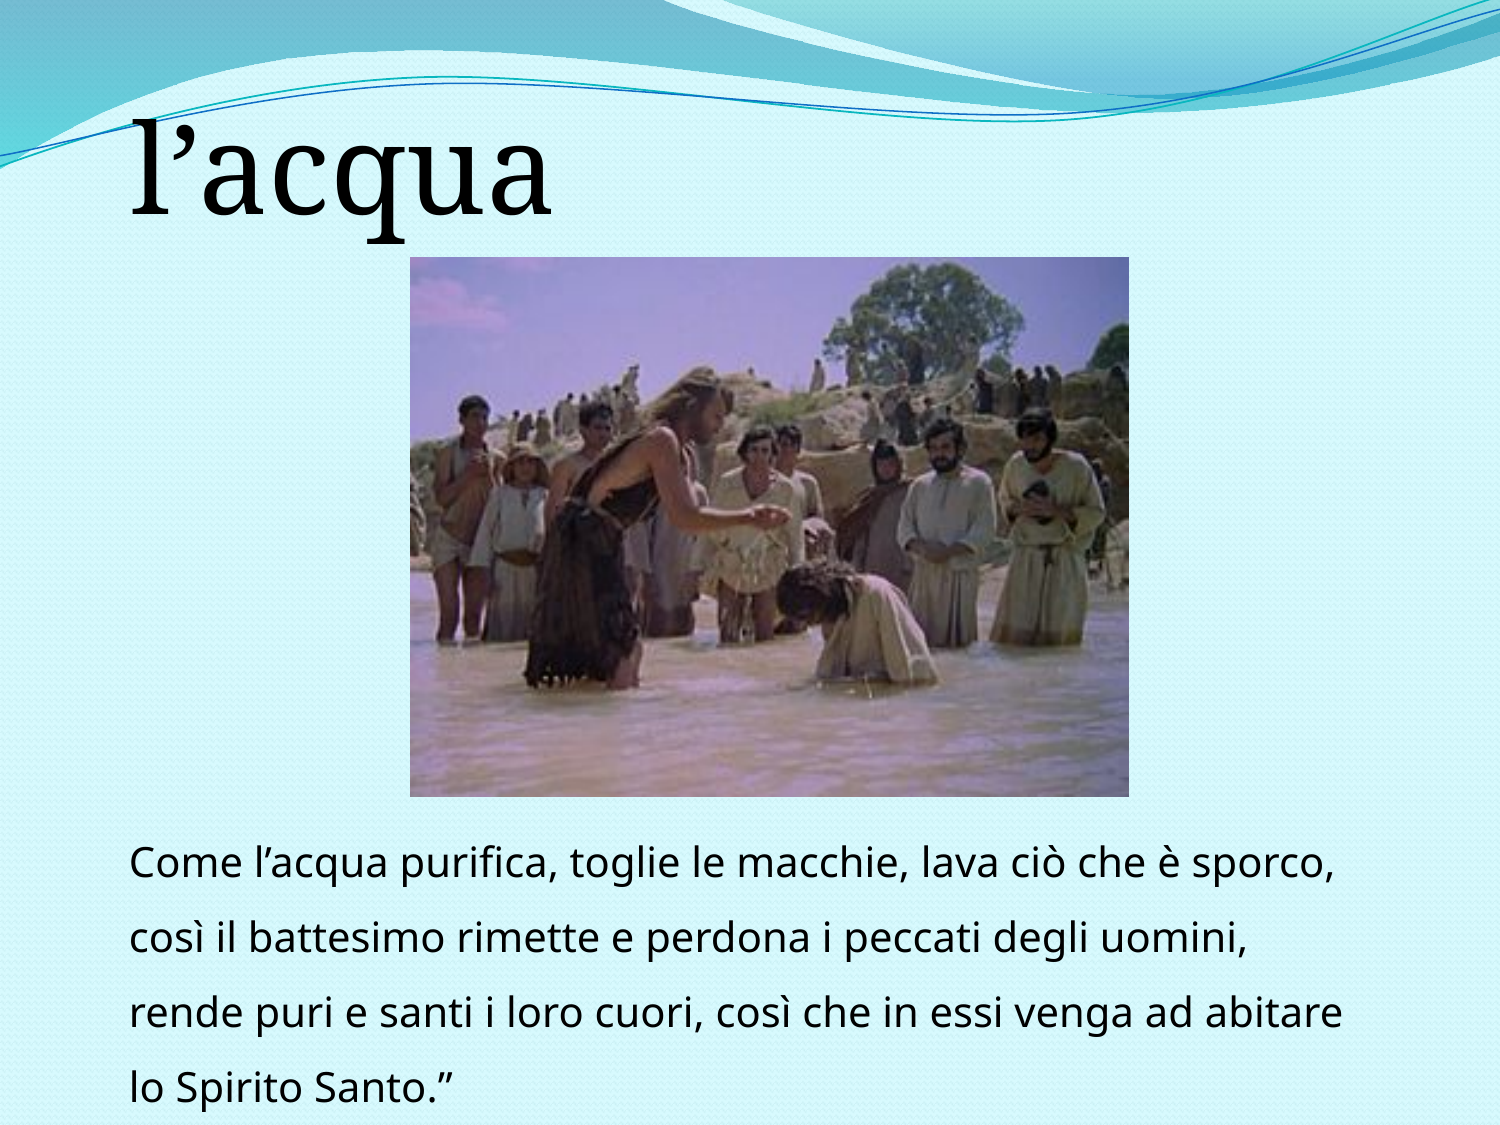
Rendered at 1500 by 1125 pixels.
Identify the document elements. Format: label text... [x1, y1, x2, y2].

text_box l’acqua [117, 81, 657, 247]
picture [409, 257, 1130, 798]
text_box Come l’acqua purifica, toglie le macchie, lava ciò che è sporco, così il battesimo rimette e perdona i peccati degli uomini, rende puri e santi i loro cuori, così che in essi venga ad abitare lo Spirito Santo.” [128, 810, 1372, 1125]
